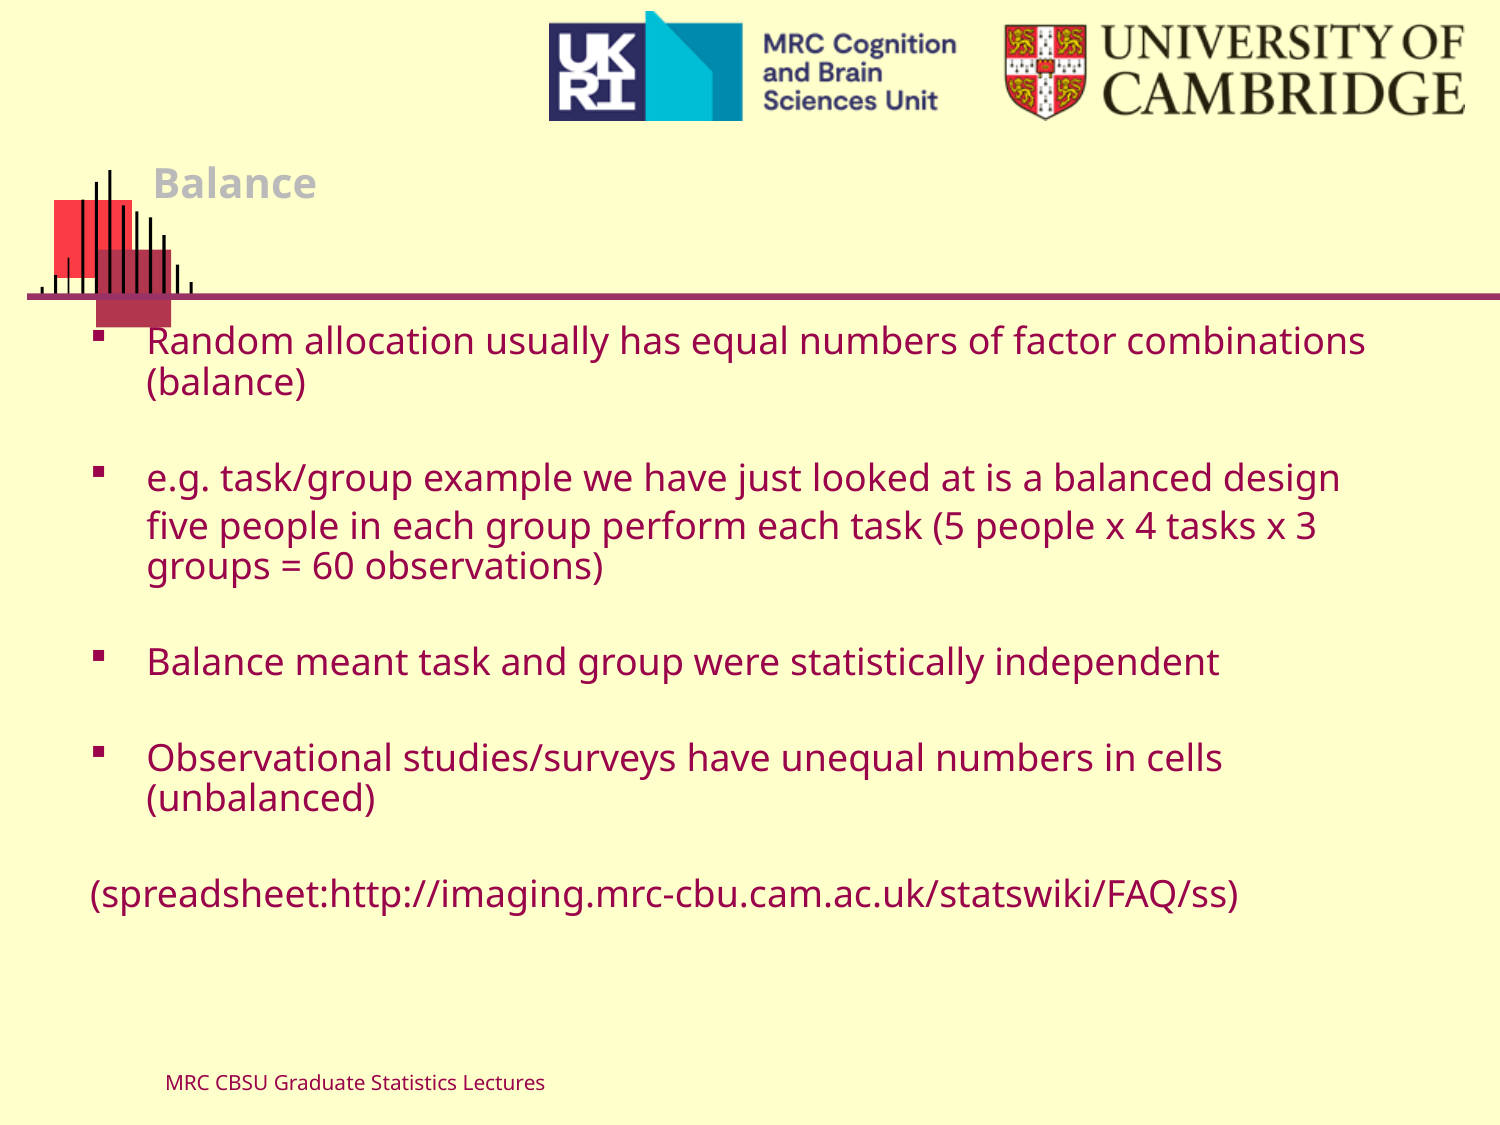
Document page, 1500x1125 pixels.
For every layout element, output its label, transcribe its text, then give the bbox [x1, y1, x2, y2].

picture [549, 11, 1465, 121]
title Balance [137, 137, 988, 233]
footer MRC CBSU Graduate Statistics Lectures [149, 1062, 988, 1101]
list Random allocation usually has equal numbers of factor combinations (balance) e.g. task/group example we have just looked at is a balanced design five people in each group perform each task (5 people x 4 tasks x 3 groups = 60 observations) Balance meant task and group were statistically independent Observational studies/surveys have unequal numbers in cells (unbalanced) (spreadsheet:http://imaging.mrc-cbu.cam.ac.uk/statswiki/FAQ/ss) [75, 262, 1425, 1038]
